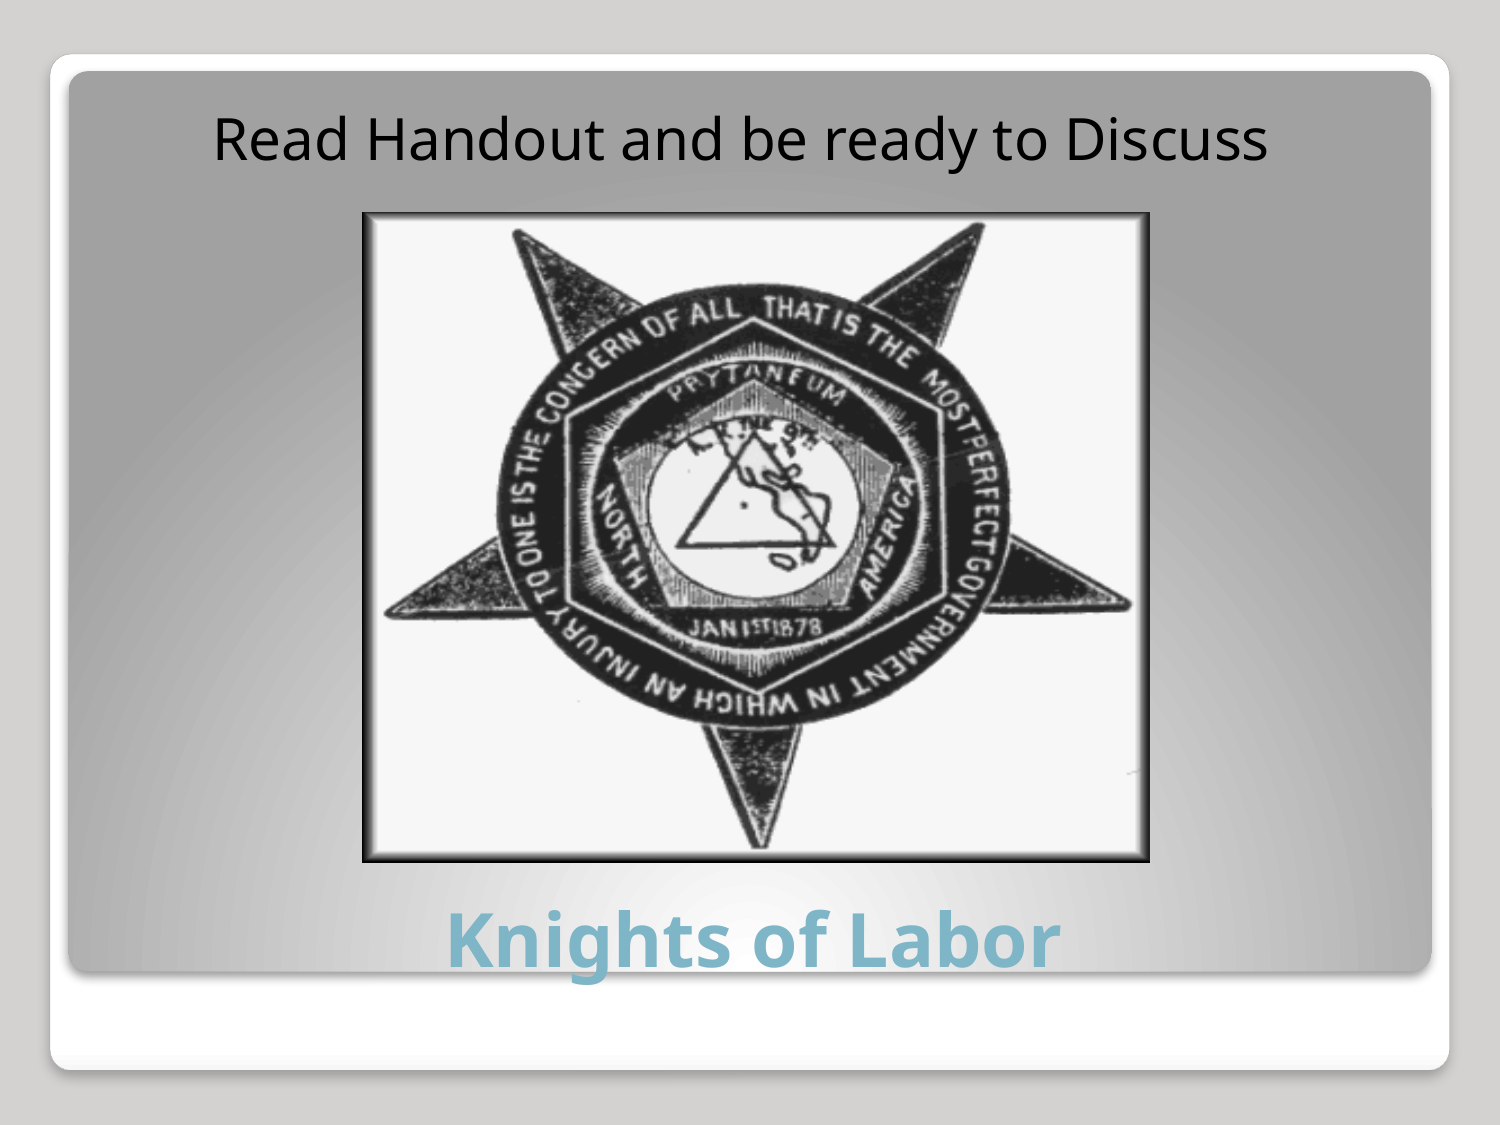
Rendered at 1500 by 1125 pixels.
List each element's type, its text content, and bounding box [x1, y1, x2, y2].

list Read Handout and be ready to Discuss [62, 87, 1405, 775]
title Knights of Labor [82, 817, 1425, 990]
picture [362, 212, 1151, 863]
